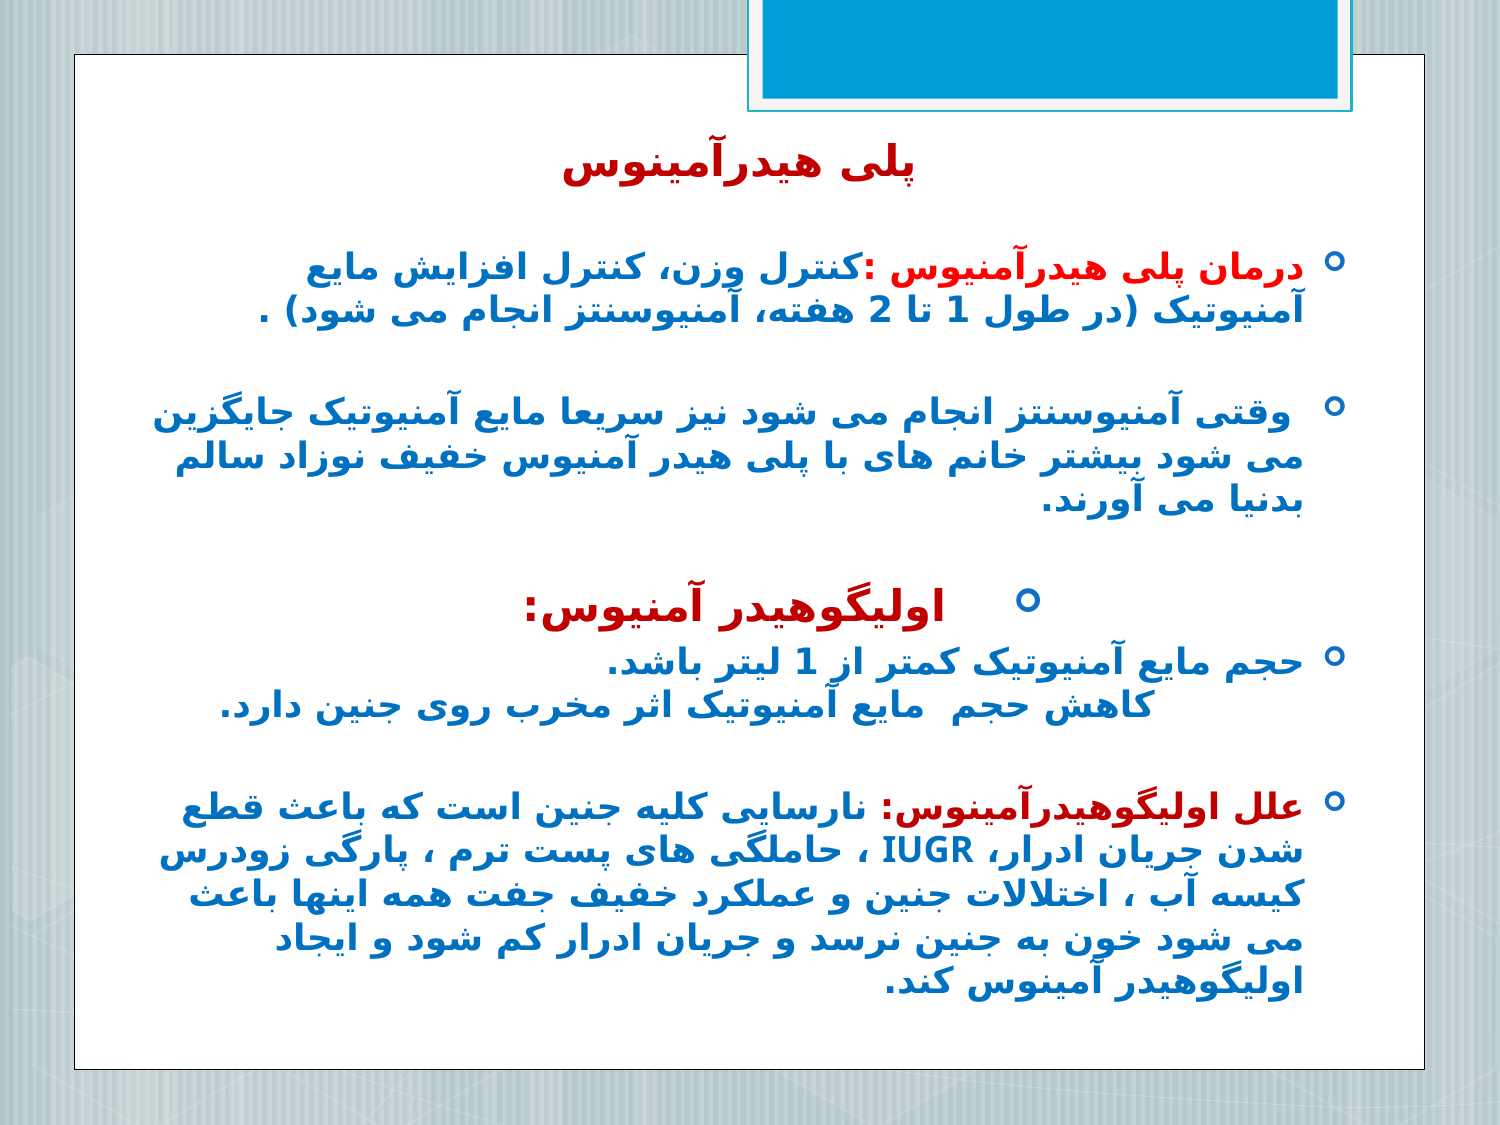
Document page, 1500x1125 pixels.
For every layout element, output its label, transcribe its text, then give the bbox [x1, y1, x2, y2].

list پلی هیدرآمینوس درمان پلی هیدرآمنیوس :کنترل وزن، کنترل افزایش مایع آمنیوتیک (در طول 1 تا 2 هفته، آمنیوسنتز انجام می شود) . وقتی آمنیوسنتز انجام می شود نیز سریعا مایع آمنیوتیک جایگزین می شود بیشتر خانم های با پلی هیدر آمنیوس خفیف نوزاد سالم بدنیا می آورند. اولیگوهیدر آمنیوس: حجم مایع آمنیوتیک کمتر از 1 لیتر باشد. کاهش حجم مایع آمنیوتیک اثر مخرب روی جنین دارد. علل اولیگوهیدرآمینوس: نارسایی کلیه جنین است که باعث قطع شدن جریان ادرار، IUGR ، حاملگی های پست ترم ، پارگی زودرس کیسه آب ، اختلالات جنین و عملکرد خفیف جفت همه اینها باعث می شود خون به جنین نرسد و جریان ادرار کم شود و ایجاد اولیگوهیدر آمینوس کند. [135, 125, 1369, 1012]
